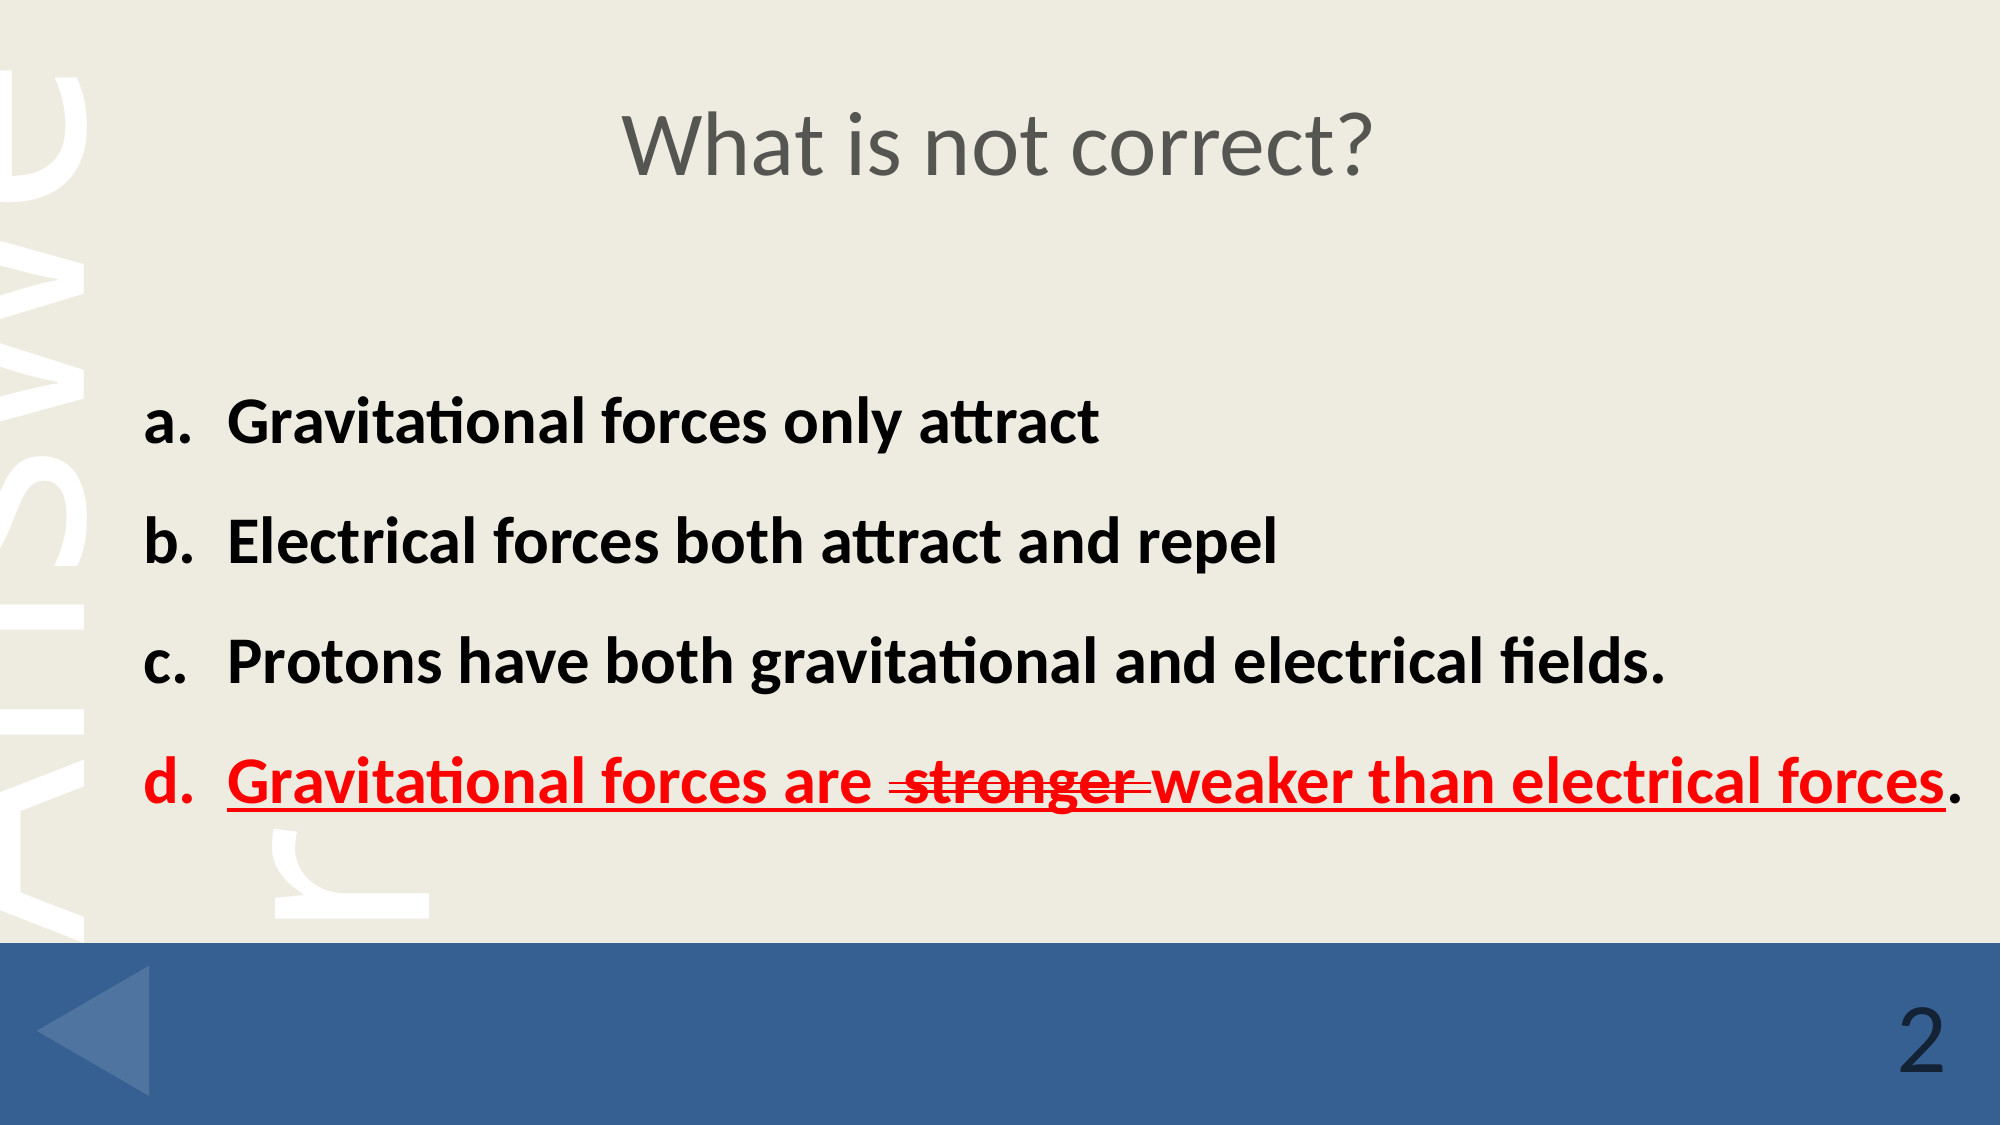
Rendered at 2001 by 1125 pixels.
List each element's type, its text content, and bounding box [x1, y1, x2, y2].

title What is not correct? [99, 45, 1900, 233]
list 2 [1494, 967, 1963, 1097]
list Gravitational forces only attract Electrical forces both attract and repel Protons have both gravitational and electrical fields. Gravitational forces are stronger weaker than electrical forces. [128, 307, 2000, 847]
